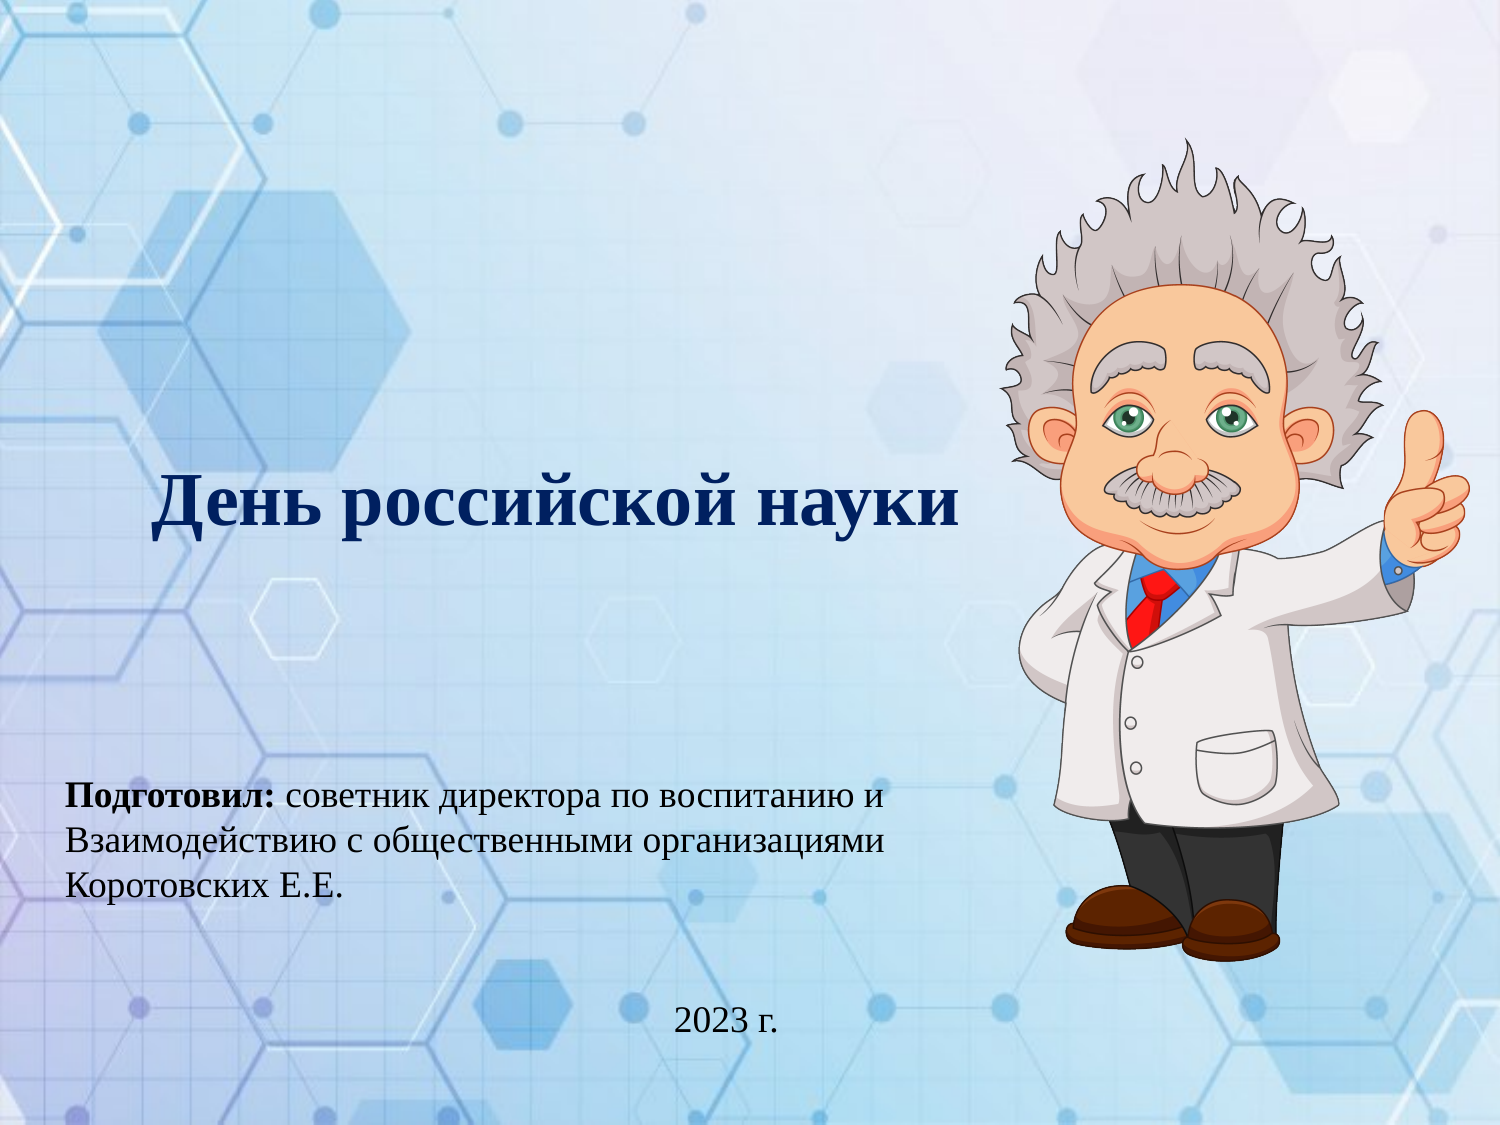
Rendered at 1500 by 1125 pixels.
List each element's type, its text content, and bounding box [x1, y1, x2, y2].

text_box Подготовил: советник директора по воспитанию и Взаимодействию с общественными организациями Коротовских Е.Е. [49, 762, 950, 913]
text_box 2023 г. [624, 987, 838, 1048]
picture [0, 0, 1500, 1125]
title День российской науки [112, 412, 994, 654]
